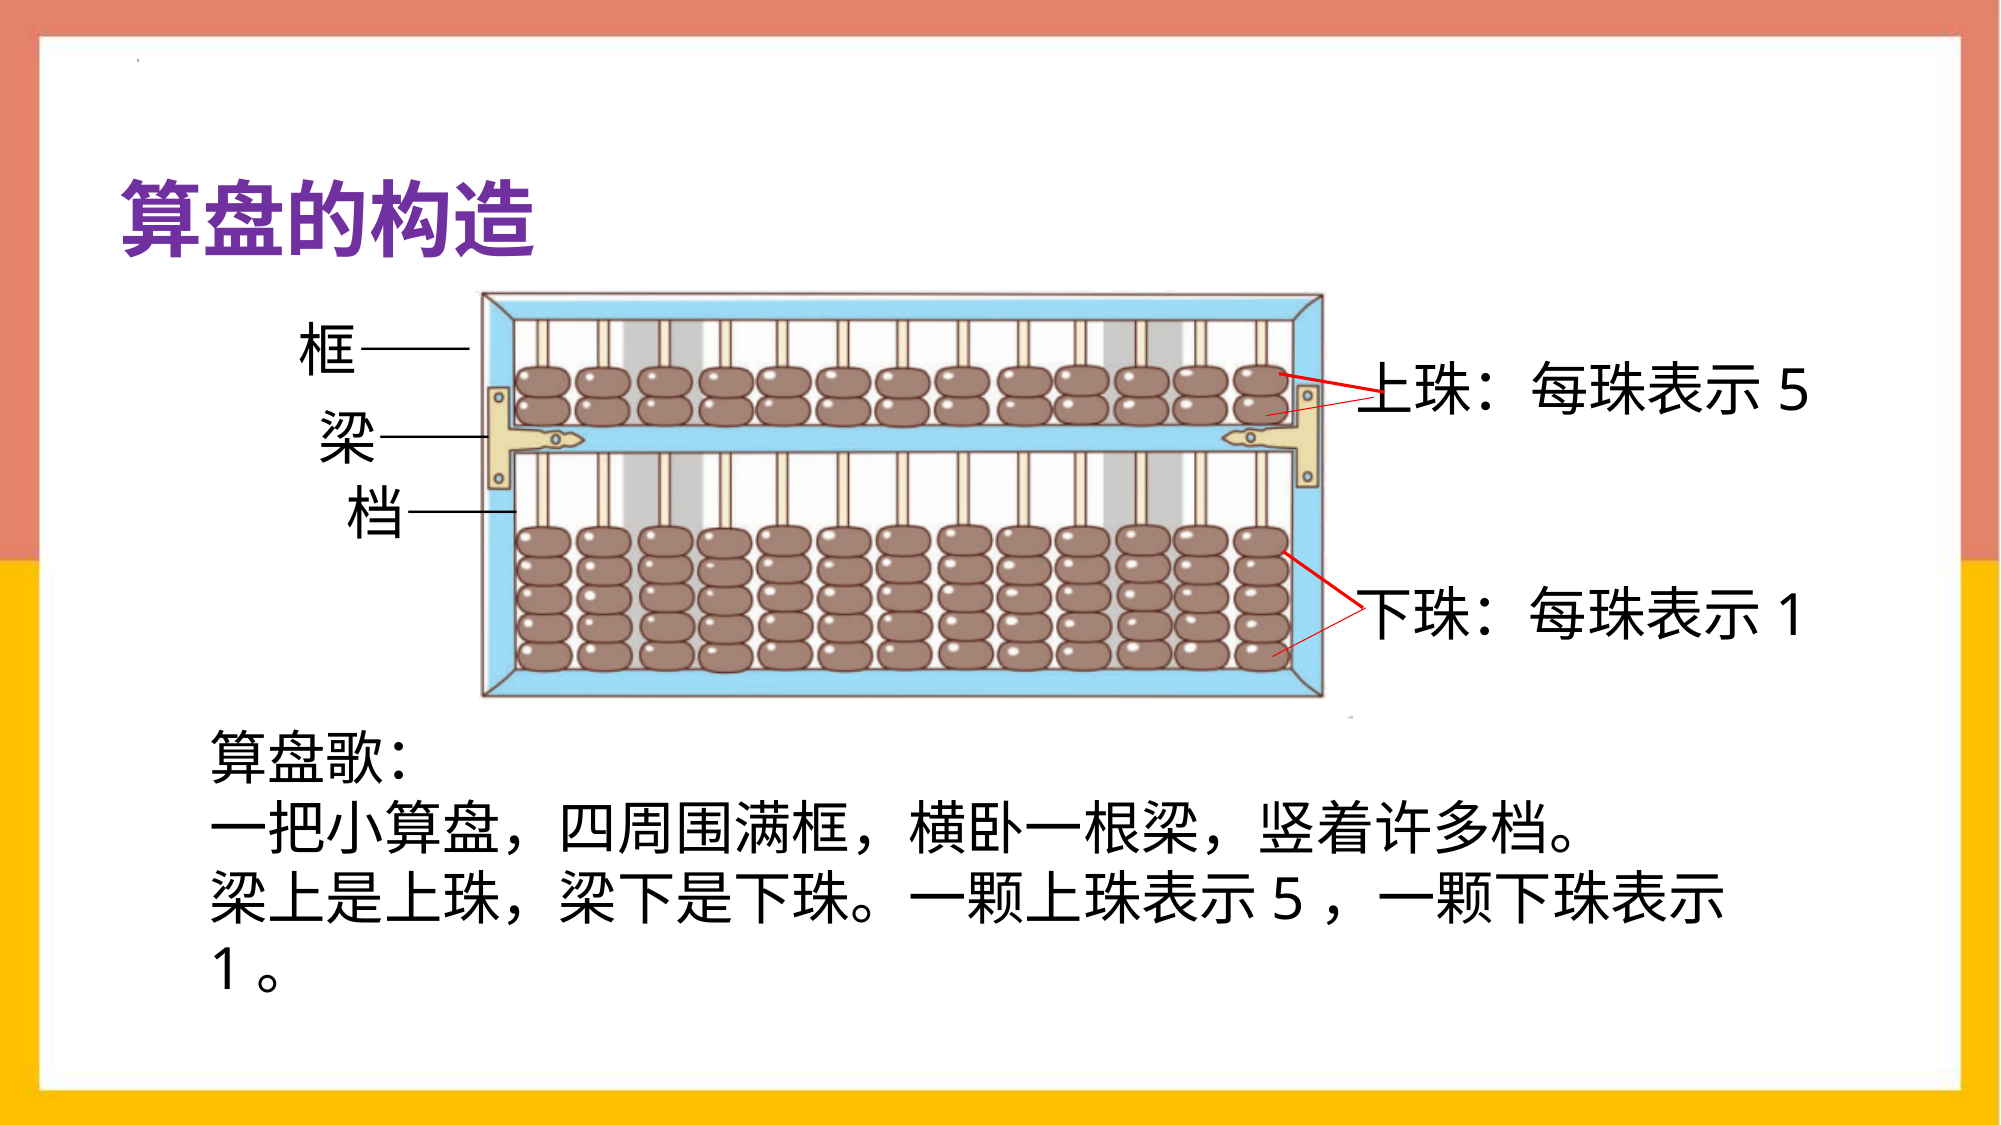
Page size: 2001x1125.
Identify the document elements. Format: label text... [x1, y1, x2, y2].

picture [0, 0, 2001, 1125]
text_box 框—— [284, 306, 456, 391]
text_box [1272, 551, 1825, 657]
text_box 算盘的构造 [104, 169, 1085, 265]
text_box 梁—— [303, 394, 456, 479]
text_box 算盘歌： 一把小算盘，四周围满框，横卧一根梁，竖着许多档。 梁上是上珠，梁下是下珠。一颗上珠表示5，一颗下珠表示1。 [194, 713, 1777, 1009]
text_box 档—— [331, 469, 456, 554]
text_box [1265, 344, 1827, 431]
